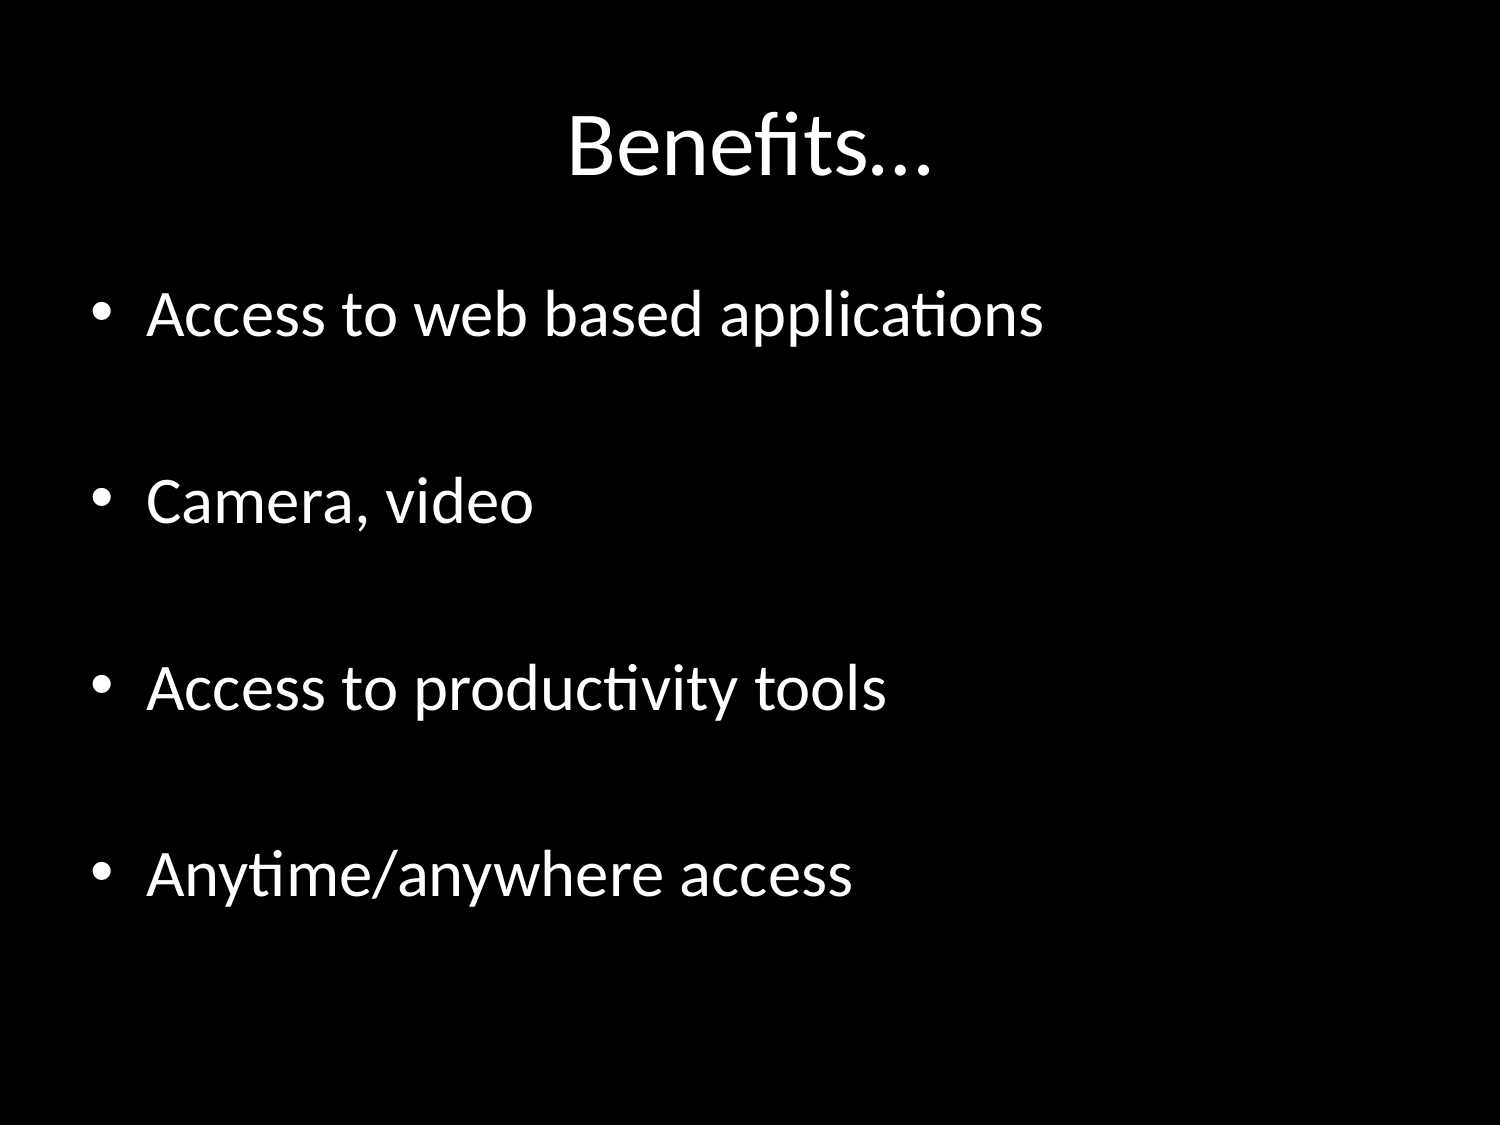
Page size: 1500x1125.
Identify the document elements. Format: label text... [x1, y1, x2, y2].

title Benefits… [75, 45, 1425, 233]
list Access to web based applications Camera, video Access to productivity tools Anytime/anywhere access [75, 262, 1425, 1005]
